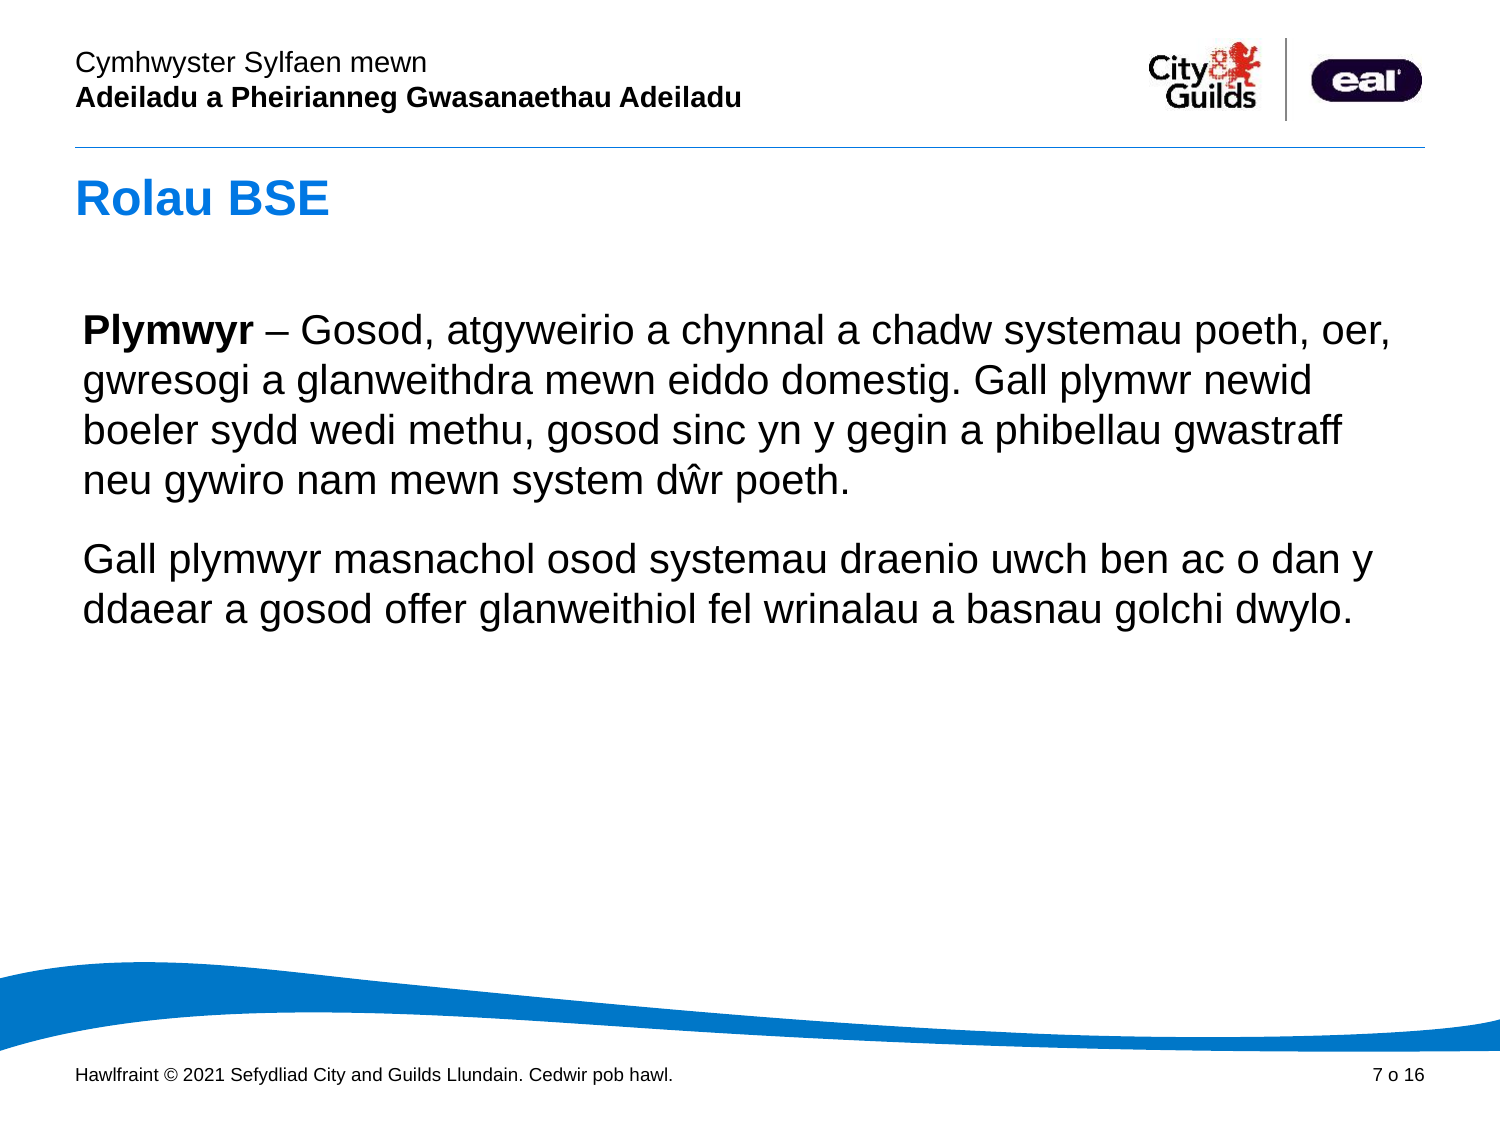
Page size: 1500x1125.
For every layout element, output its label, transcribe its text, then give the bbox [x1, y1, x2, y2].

picture [1149, 38, 1422, 121]
list Plymwyr – Gosod, atgyweirio a chynnal a chadw systemau poeth, oer, gwresogi a glanweithdra mewn eiddo domestig. Gall plymwr newid boeler sydd wedi methu, gosod sinc yn y gegin a phibellau gwastraff neu gywiro nam mewn system dŵr poeth. Gall plymwyr masnachol osod systemau draenio uwch ben ac o dan y ddaear a gosod offer glanweithiol fel wrinalau a basnau golchi dwylo. [82, 302, 1418, 776]
title Rolau BSE [74, 165, 1426, 229]
